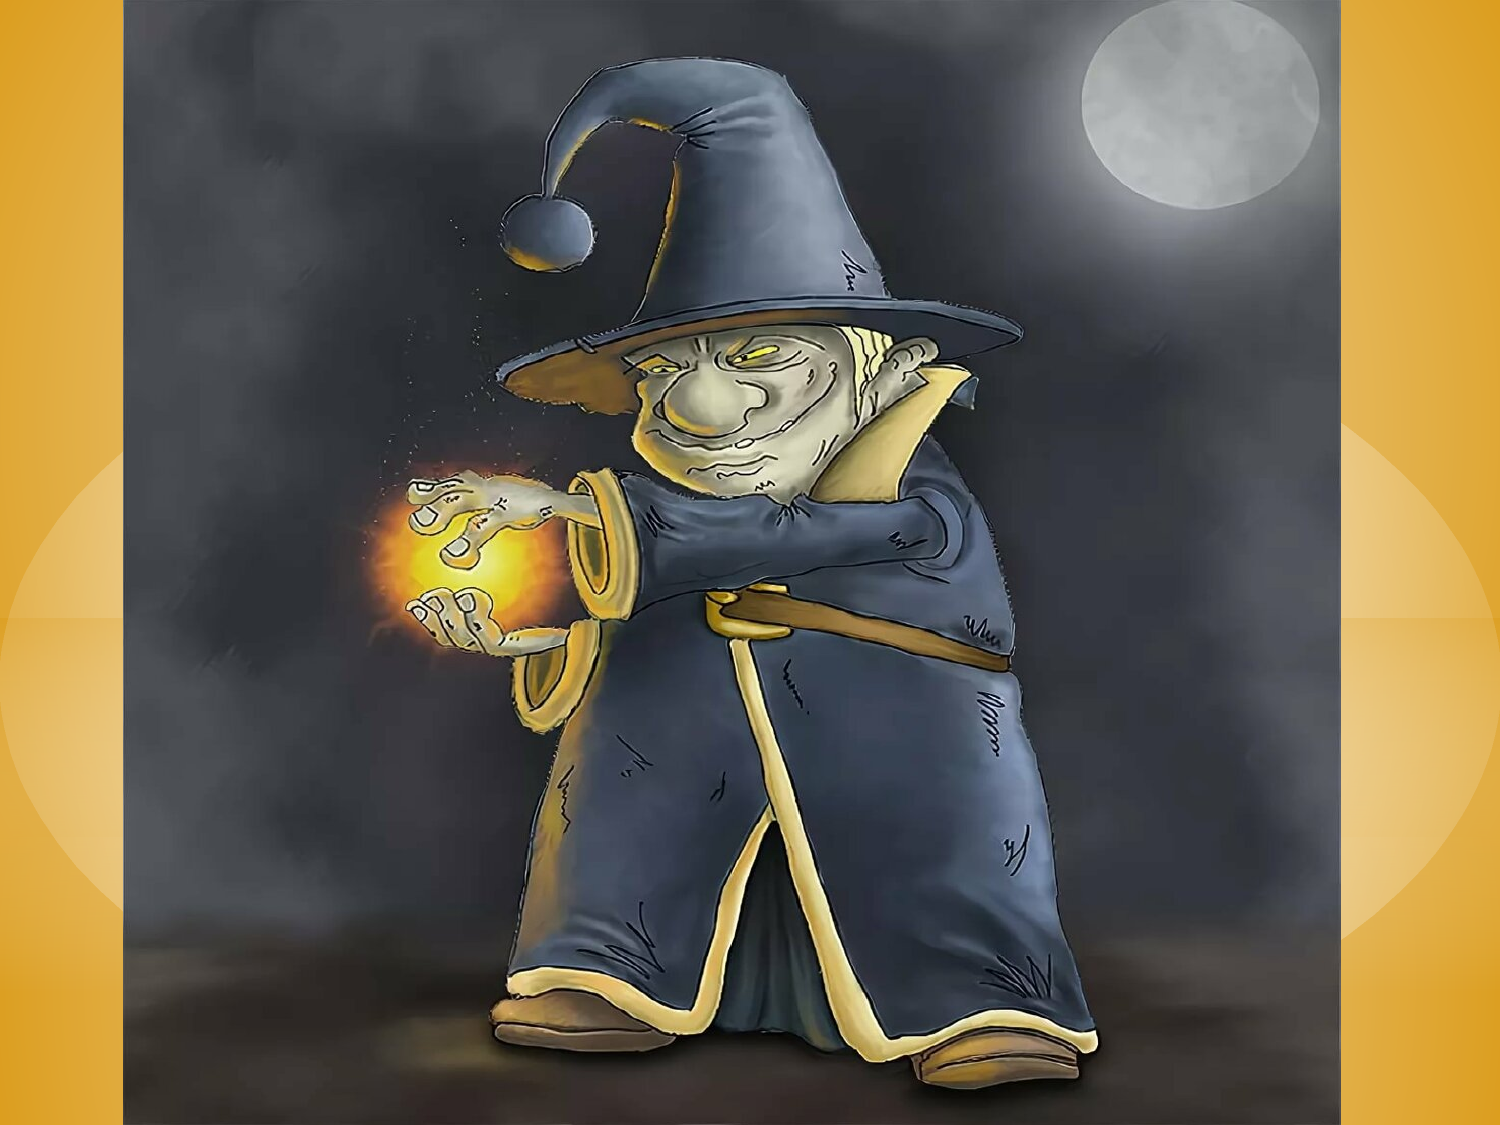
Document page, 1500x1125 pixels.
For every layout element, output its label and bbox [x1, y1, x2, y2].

picture [123, 0, 1341, 1125]
